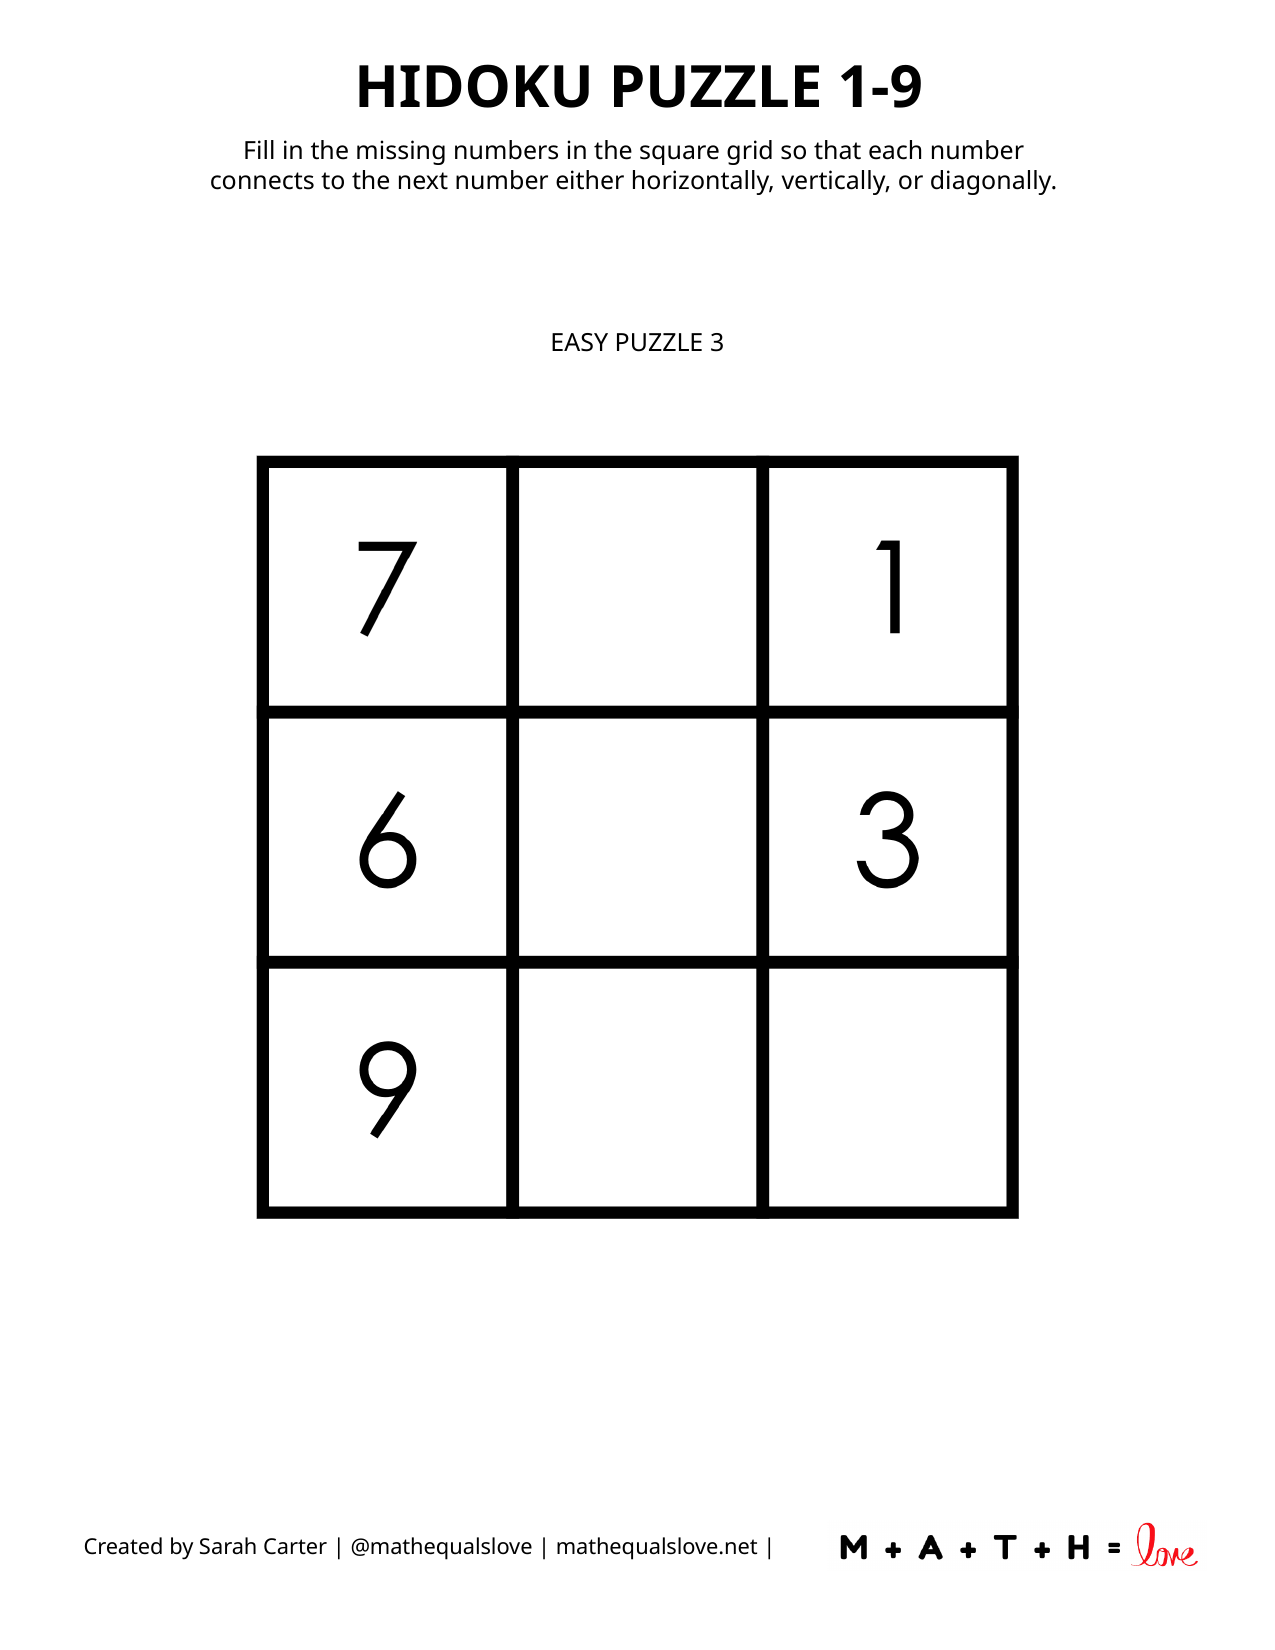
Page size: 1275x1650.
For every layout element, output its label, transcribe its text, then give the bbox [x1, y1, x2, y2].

text_box HIDOKU PUZZLE 1-9 [66, 41, 1211, 127]
text_box Fill in the missing numbers in the square grid so that each number connects to the next number either horizontally, vertically, or diagonally. [0, 127, 1275, 199]
text_box Created by Sarah Carter | @mathequalslove | mathequalslove.net | [68, 1525, 826, 1566]
picture [0, 199, 1275, 1476]
picture [826, 1520, 1207, 1572]
